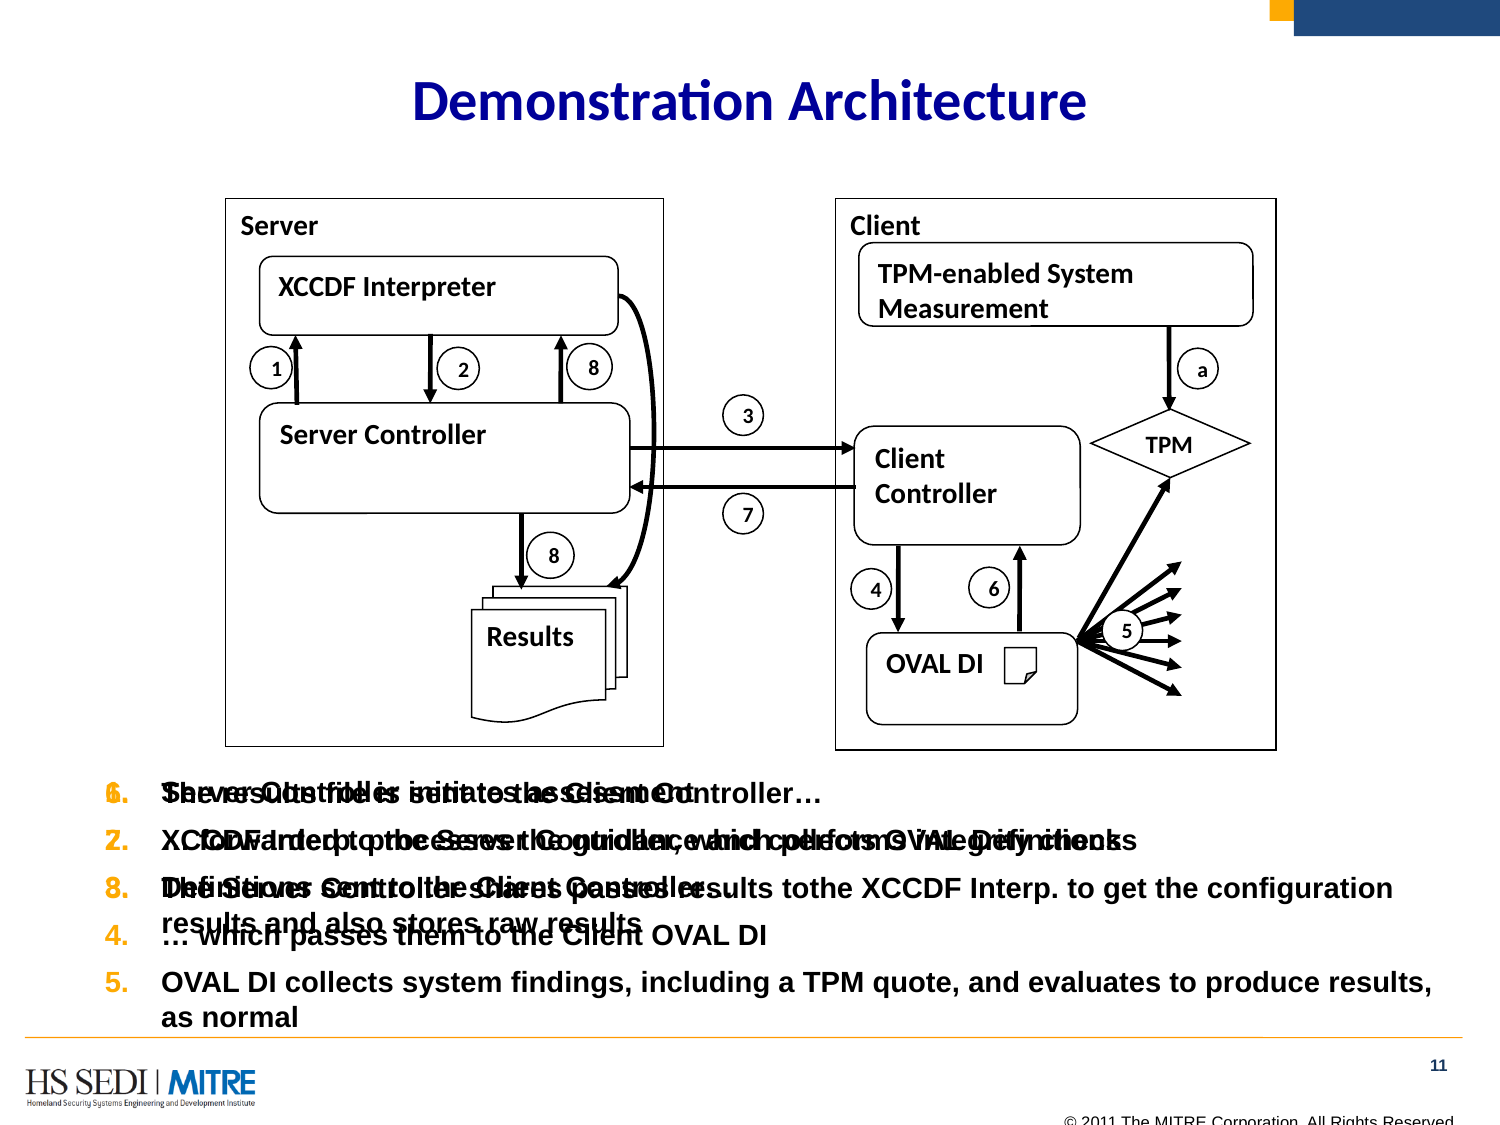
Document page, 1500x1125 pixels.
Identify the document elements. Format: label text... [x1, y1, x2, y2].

text_box Server Controller initiates assessment XCCDF Interp. processes the guidance and collects OVAL Definitions Definitions sent to the Client Controller… … which passes them to the Client OVAL DI OVAL DI collects system findings, including a TPM quote, and evaluates to produce results, as normal [90, 766, 1475, 1041]
text_box 8 [527, 532, 575, 579]
text_box 6 [968, 567, 1010, 608]
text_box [605, 295, 619, 587]
text_box Client [835, 198, 1276, 751]
text_box Results [471, 586, 628, 723]
text_box Server Controller [259, 402, 600, 514]
title Demonstration Architecture [43, 62, 1457, 151]
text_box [1076, 640, 1183, 668]
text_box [1043, 511, 1206, 604]
text_box 2 [437, 347, 480, 390]
text_box Client Controller [854, 426, 1081, 545]
text_box 8 [566, 343, 600, 390]
text_box OVAL DI [866, 632, 1078, 725]
text_box a [1177, 348, 1219, 389]
text_box 7 [722, 495, 764, 534]
text_box TPM-enabled System Measurement [858, 242, 1254, 327]
text_box 1 [249, 346, 293, 389]
text_box 3 [722, 394, 764, 436]
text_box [1076, 614, 1183, 639]
text_box TPM [1090, 410, 1250, 478]
text_box 4 [850, 568, 892, 610]
picture [20, 1058, 271, 1122]
text_box Server [225, 198, 664, 747]
text_box [1004, 647, 1037, 684]
slide_number 11 [1374, 1049, 1463, 1076]
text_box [1076, 676, 1183, 696]
text_box Server Controller [623, 407, 630, 510]
text_box XCCDF Interpreter [259, 256, 619, 336]
